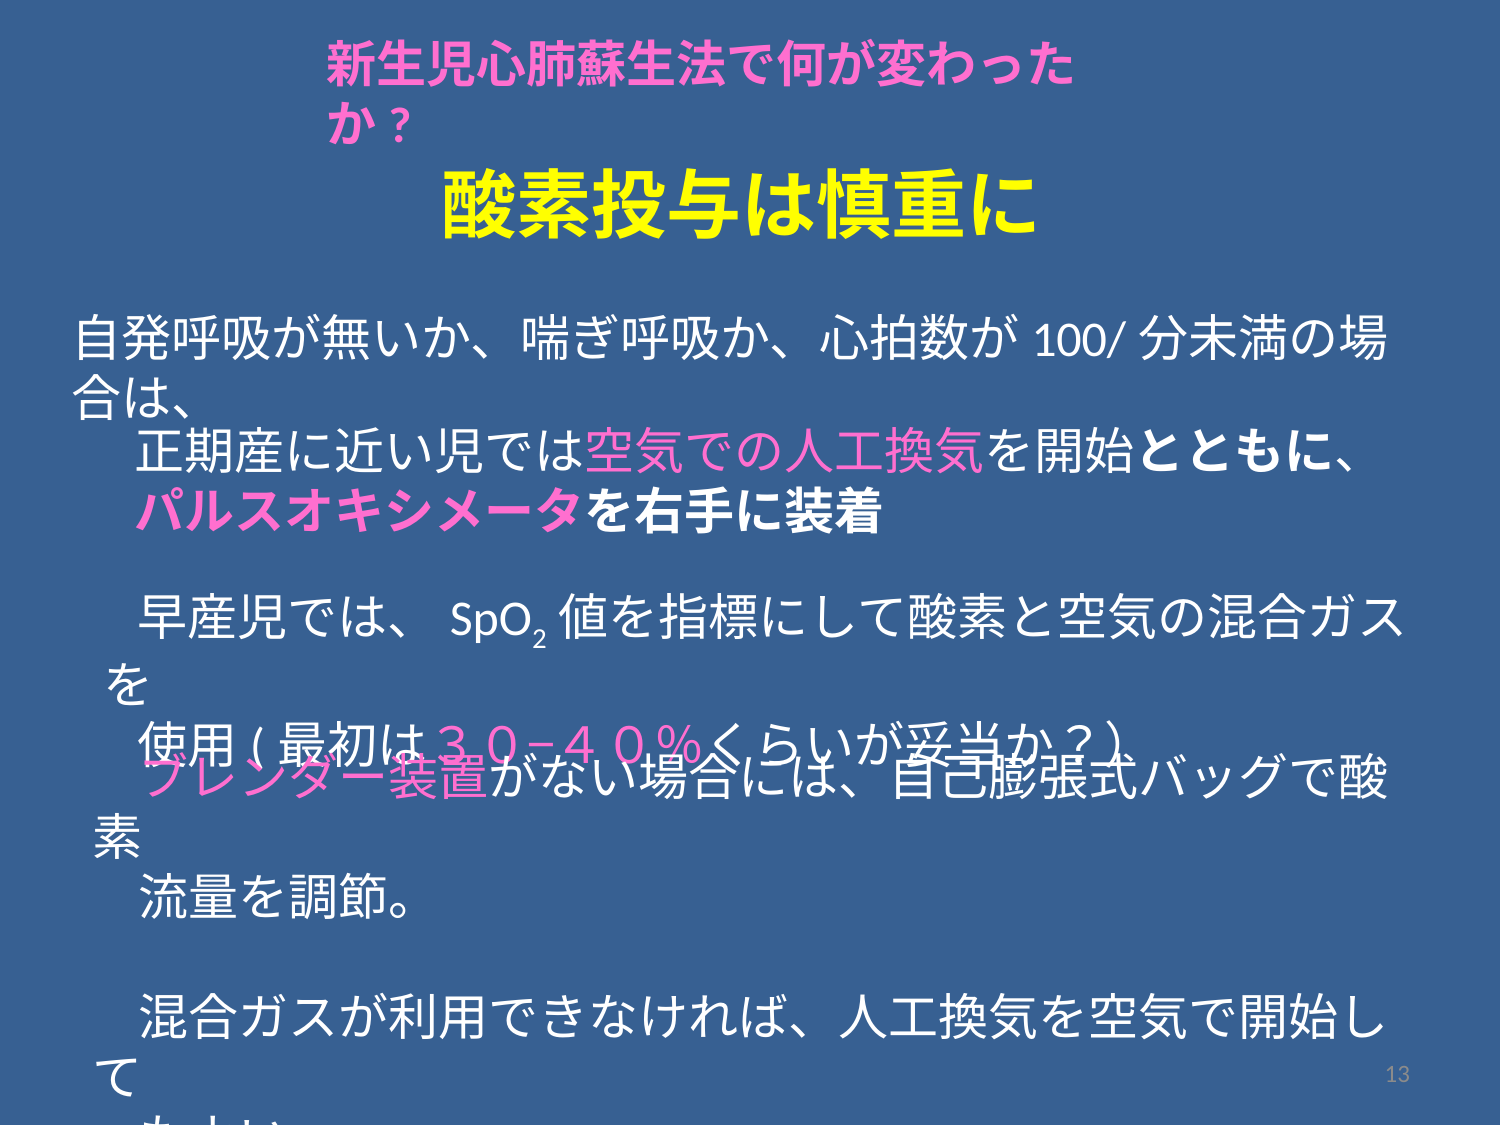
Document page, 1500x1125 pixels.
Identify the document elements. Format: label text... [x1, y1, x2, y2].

text_box 早産児では、SpO2値を指標にして酸素と空気の混合ガスを 使用(最初は３０−４０％くらいが妥当か？） [88, 578, 1450, 782]
slide_number 13 [1074, 1042, 1425, 1103]
text_box 正期産に近い児では空気での人工換気を開始とともに、 パルスオキシメータを右手に装着 [40, 412, 1453, 608]
text_box 酸素投与は慎重に [427, 149, 1074, 255]
text_box ブレンダー装置がない場合には、自己膨張式バッグで酸素 流量を調節。 混合ガスが利用できなければ、人工換気を空気で開始して もよい。 [77, 737, 1413, 1125]
text_box 新生児心肺蘇生法で何が変わったか? [311, 24, 1175, 160]
text_box 自発呼吸が無いか、喘ぎ呼吸か、心拍数が100/分未満の場合は、 [56, 299, 1450, 485]
